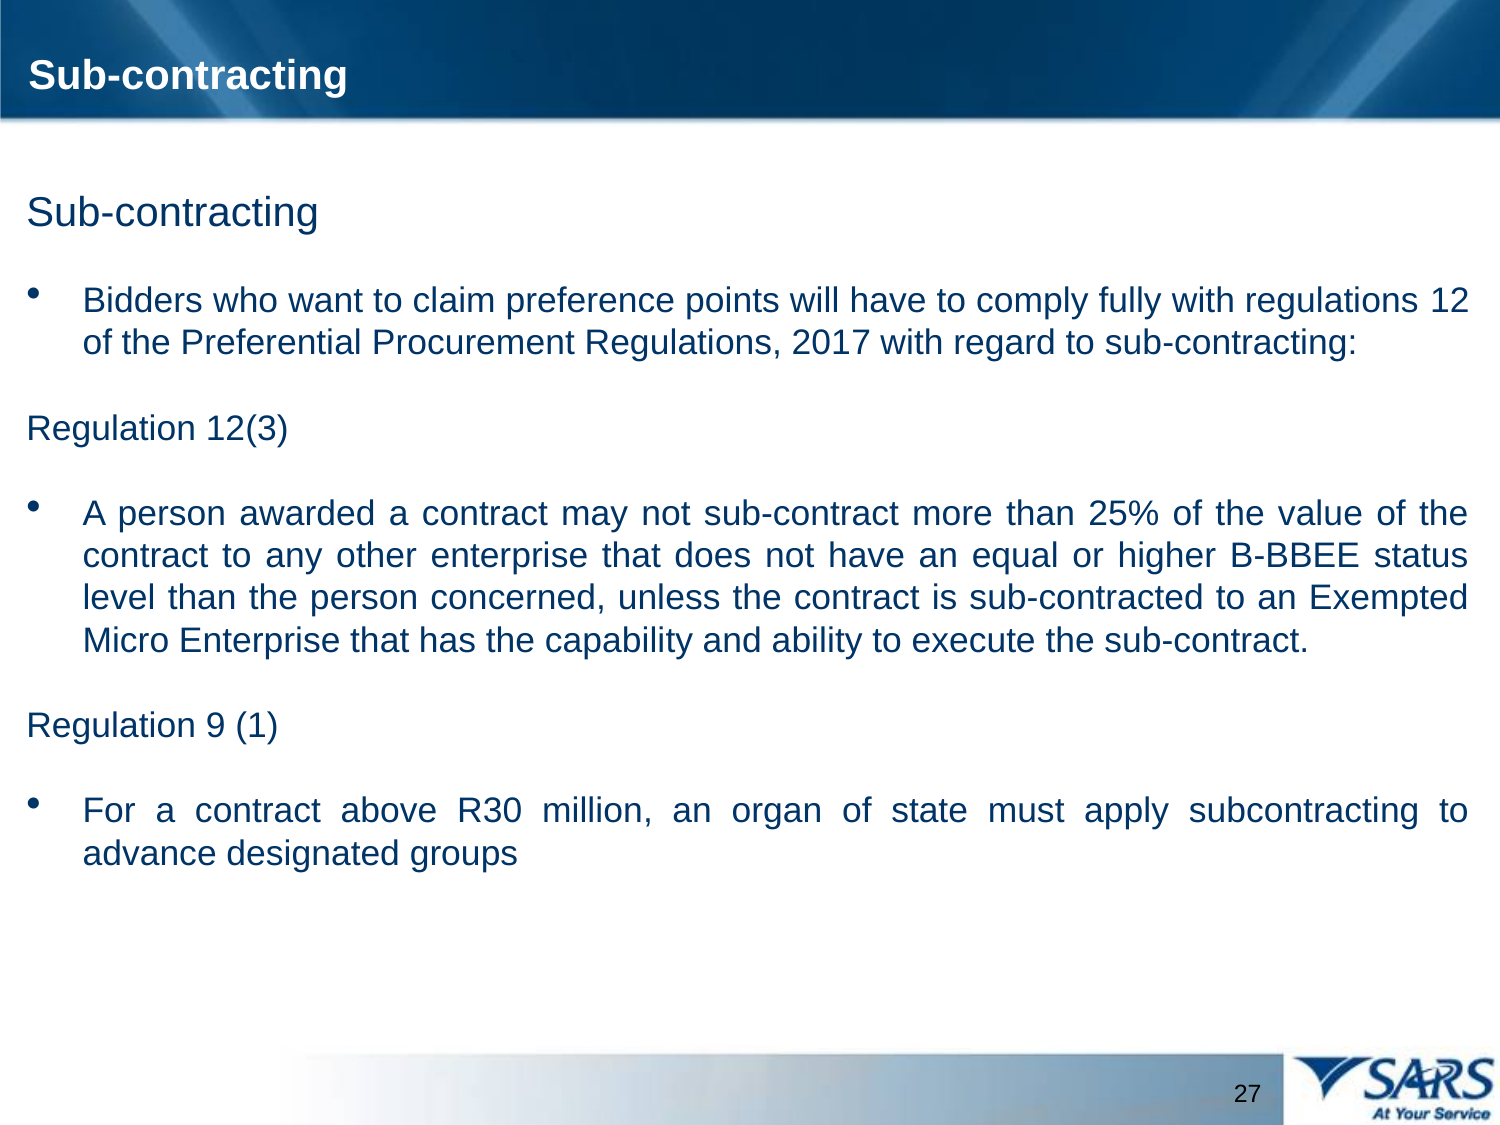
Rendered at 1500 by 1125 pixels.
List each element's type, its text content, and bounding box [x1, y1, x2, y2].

text_box 27 [1218, 1069, 1302, 1119]
title Sub-contracting [28, 55, 1481, 99]
picture [0, 0, 1500, 1125]
list Sub-contracting Bidders who want to claim preference points will have to comply fully with regulations 12 of the Preferential Procurement Regulations, 2017 with regard to sub-contracting: Regulation 12(3) A person awarded a contract may not sub-contract more than 25% of the value of the contract to any other enterprise that does not have an equal or higher B-BBEE status level than the person concerned, unless the contract is sub-contracted to an Exempted Micro Enterprise that has the capability and ability to execute the sub-contract. Regulation 9 (1) For a contract above R30 million, an organ of state must apply subcontracting to advance designated groups [25, 141, 1470, 973]
